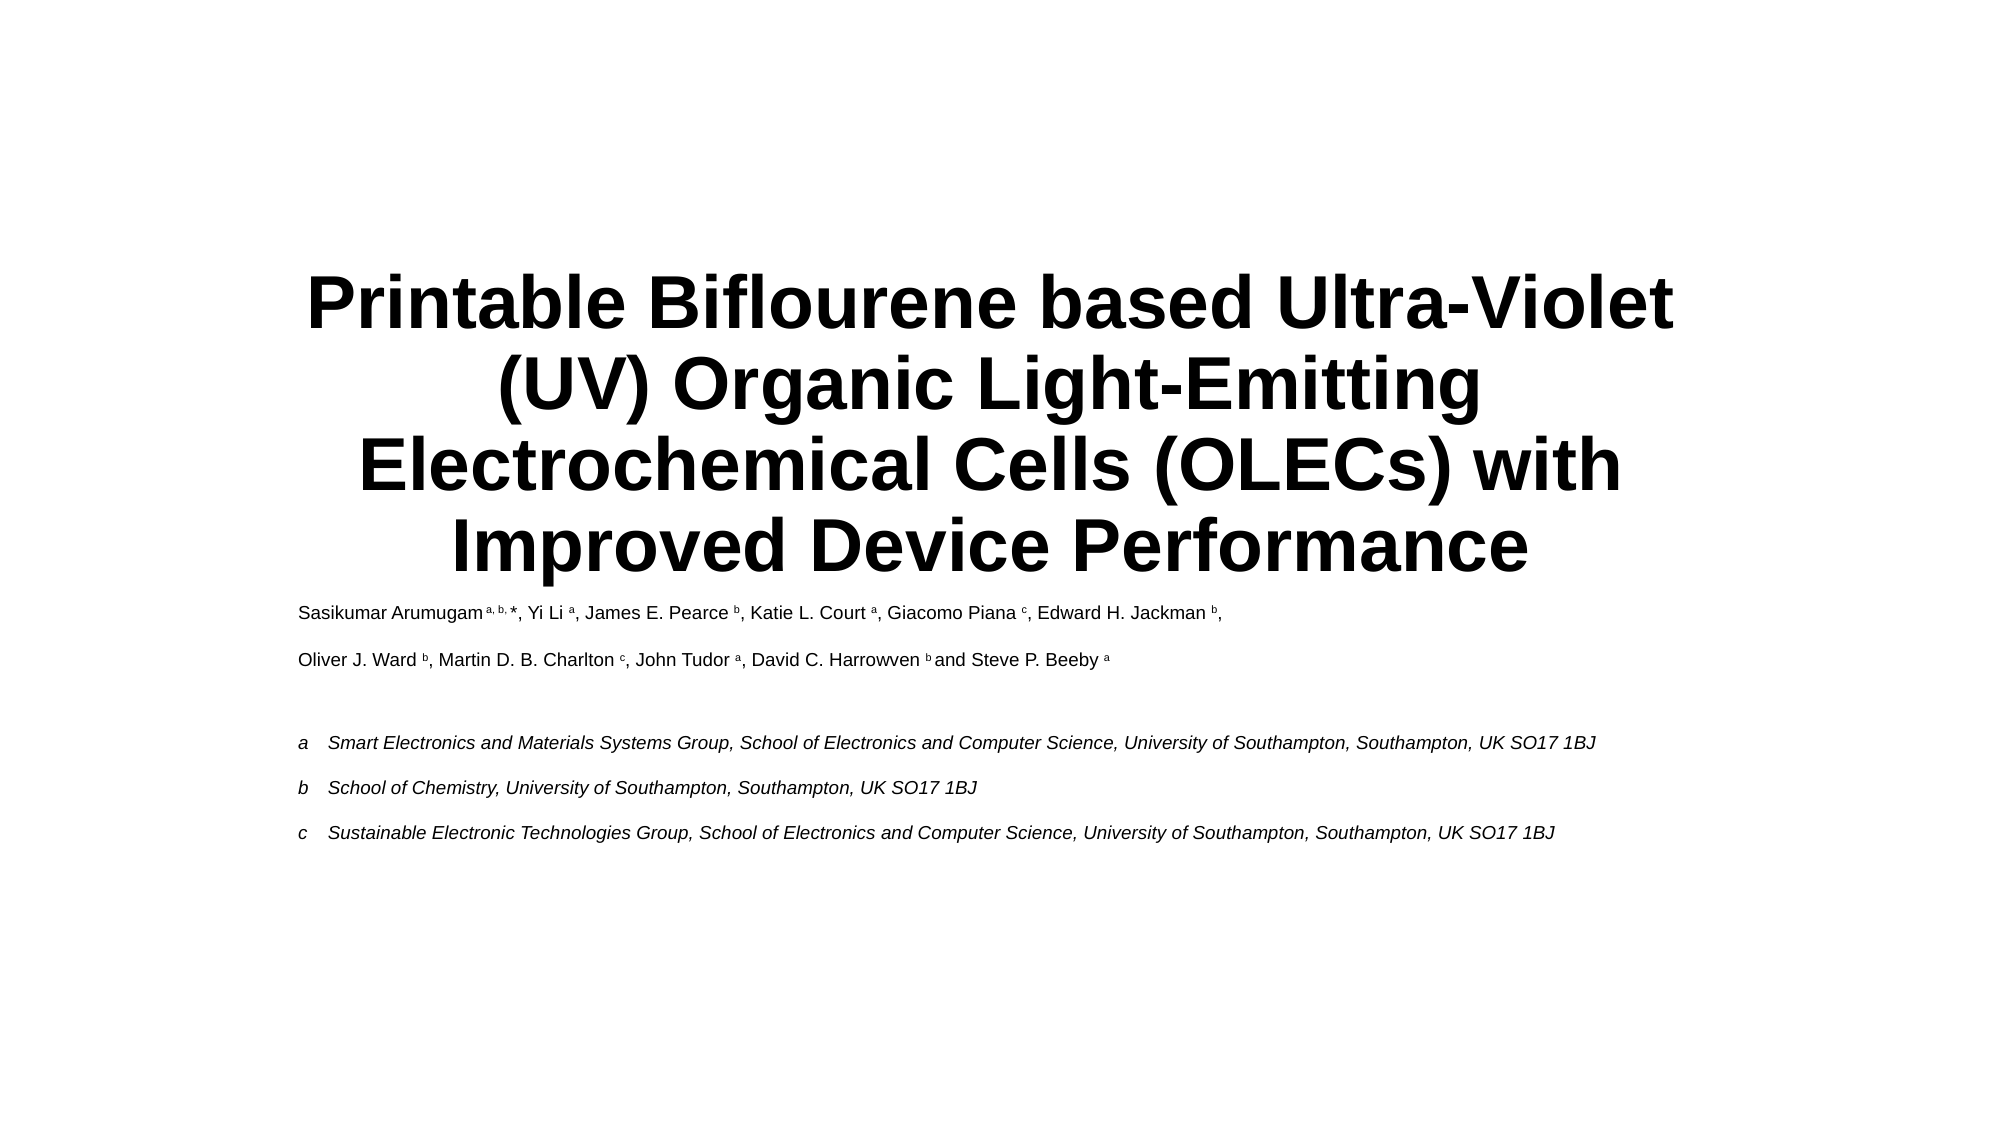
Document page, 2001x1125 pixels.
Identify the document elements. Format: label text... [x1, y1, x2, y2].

title Printable Biflourene based Ultra-Violet (UV) Organic Light-Emitting Electrochemical Cells (OLECs) with Improved Device Performance [238, 252, 1744, 640]
text_box Sasikumar Arumugam a, b, *, Yi Li a, James E. Pearce b, Katie L. Court a, Giacomo Piana c, Edward H. Jackman b, Oliver J. Ward b, Martin D. B. Charlton c, John Tudor a, David C. Harrowven b and Steve P. Beeby a a Smart Electronics and Materials Systems Group, School of Electronics and Computer Science, University of Southampton, Southampton, UK SO17 1BJ b School of Chemistry, University of Southampton, Southampton, UK SO17 1BJ c Sustainable Electronic Technologies Group, School of Electronics and Computer Science, University of Southampton, Southampton, UK SO17 1BJ [283, 593, 1669, 918]
